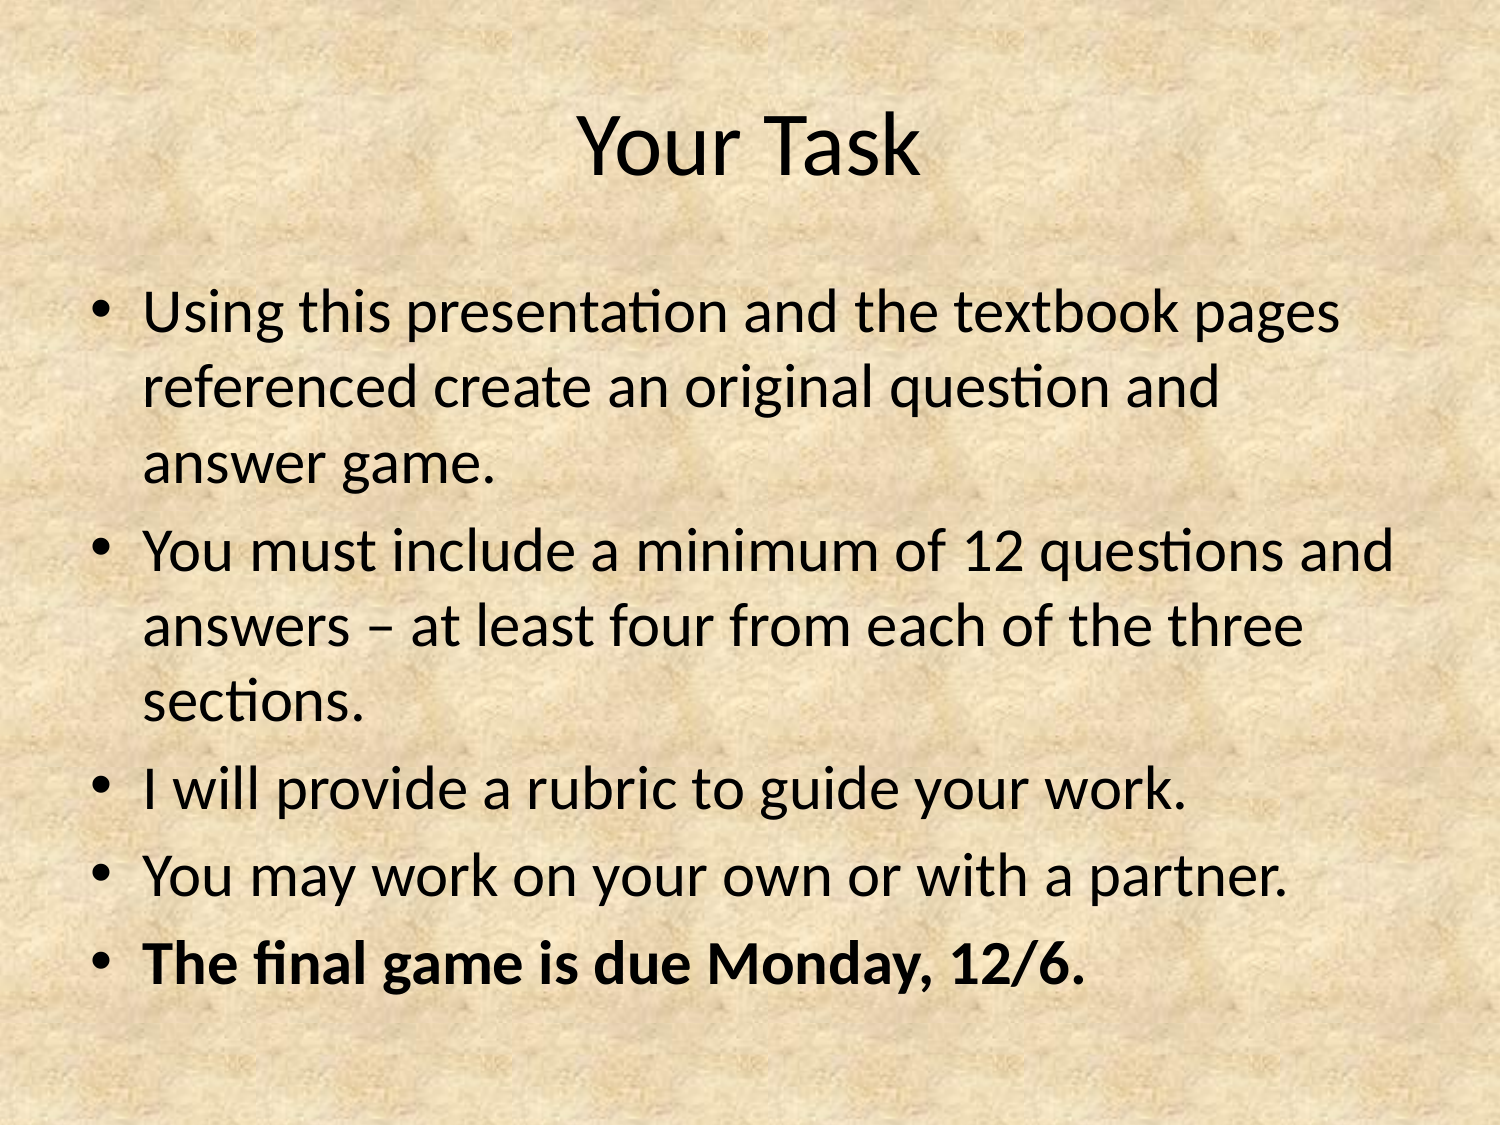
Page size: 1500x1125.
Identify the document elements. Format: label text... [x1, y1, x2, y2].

title Your Task [75, 45, 1425, 233]
list Using this presentation and the textbook pages referenced create an original question and answer game. You must include a minimum of 12 questions and answers – at least four from each of the three sections. I will provide a rubric to guide your work. You may work on your own or with a partner. The final game is due Monday, 12/6. [75, 262, 1425, 1005]
picture [0, 0, 1500, 1125]
